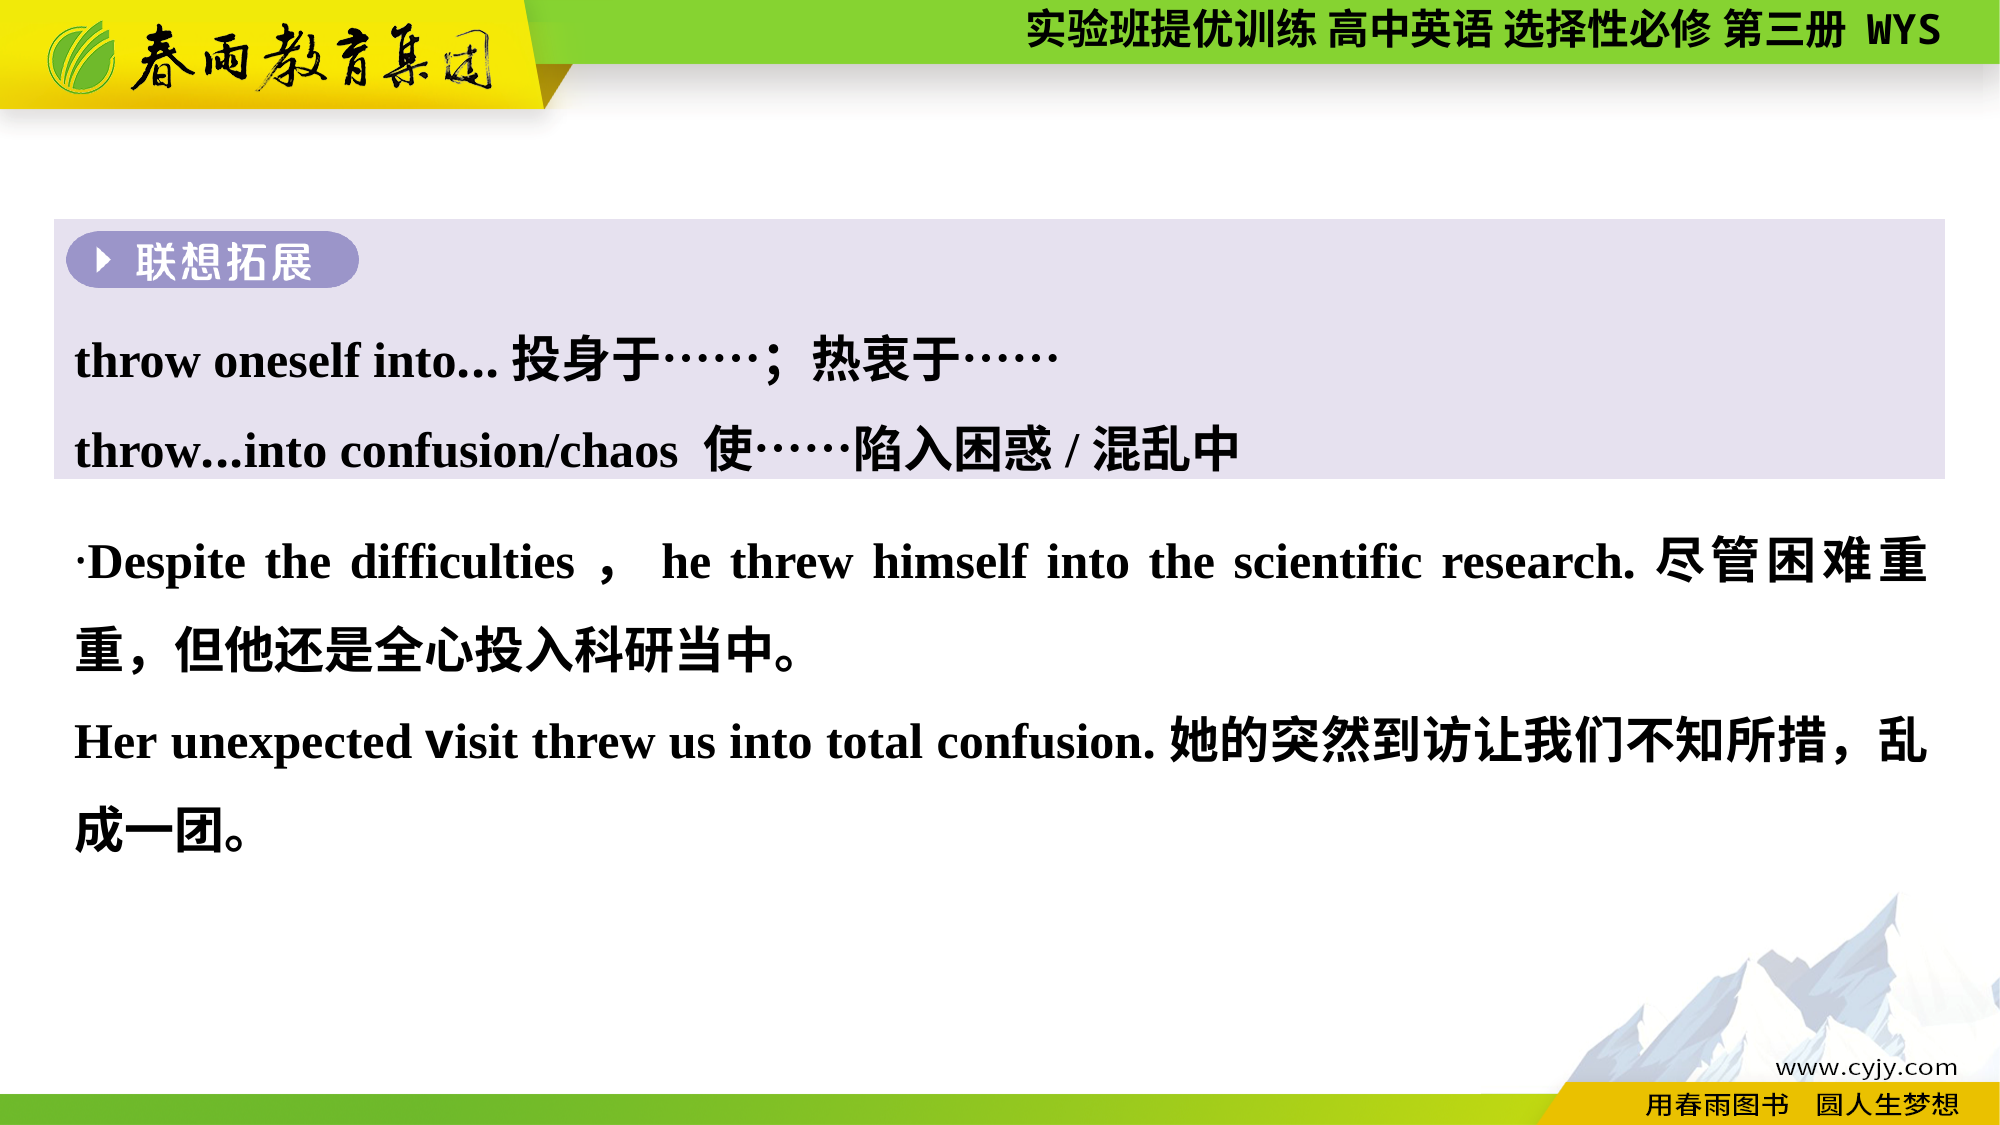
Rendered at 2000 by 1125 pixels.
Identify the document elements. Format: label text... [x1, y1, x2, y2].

text_box ·Despite the difficulties，he threw himself into the scientific research.尽管困难重重，但他还是全心投入科研当中。 Her unexpected visit threw us into total confusion.她的突然到访让我们不知所措，乱成一团。 [59, 491, 1944, 866]
picture [0, 0, 2000, 1125]
